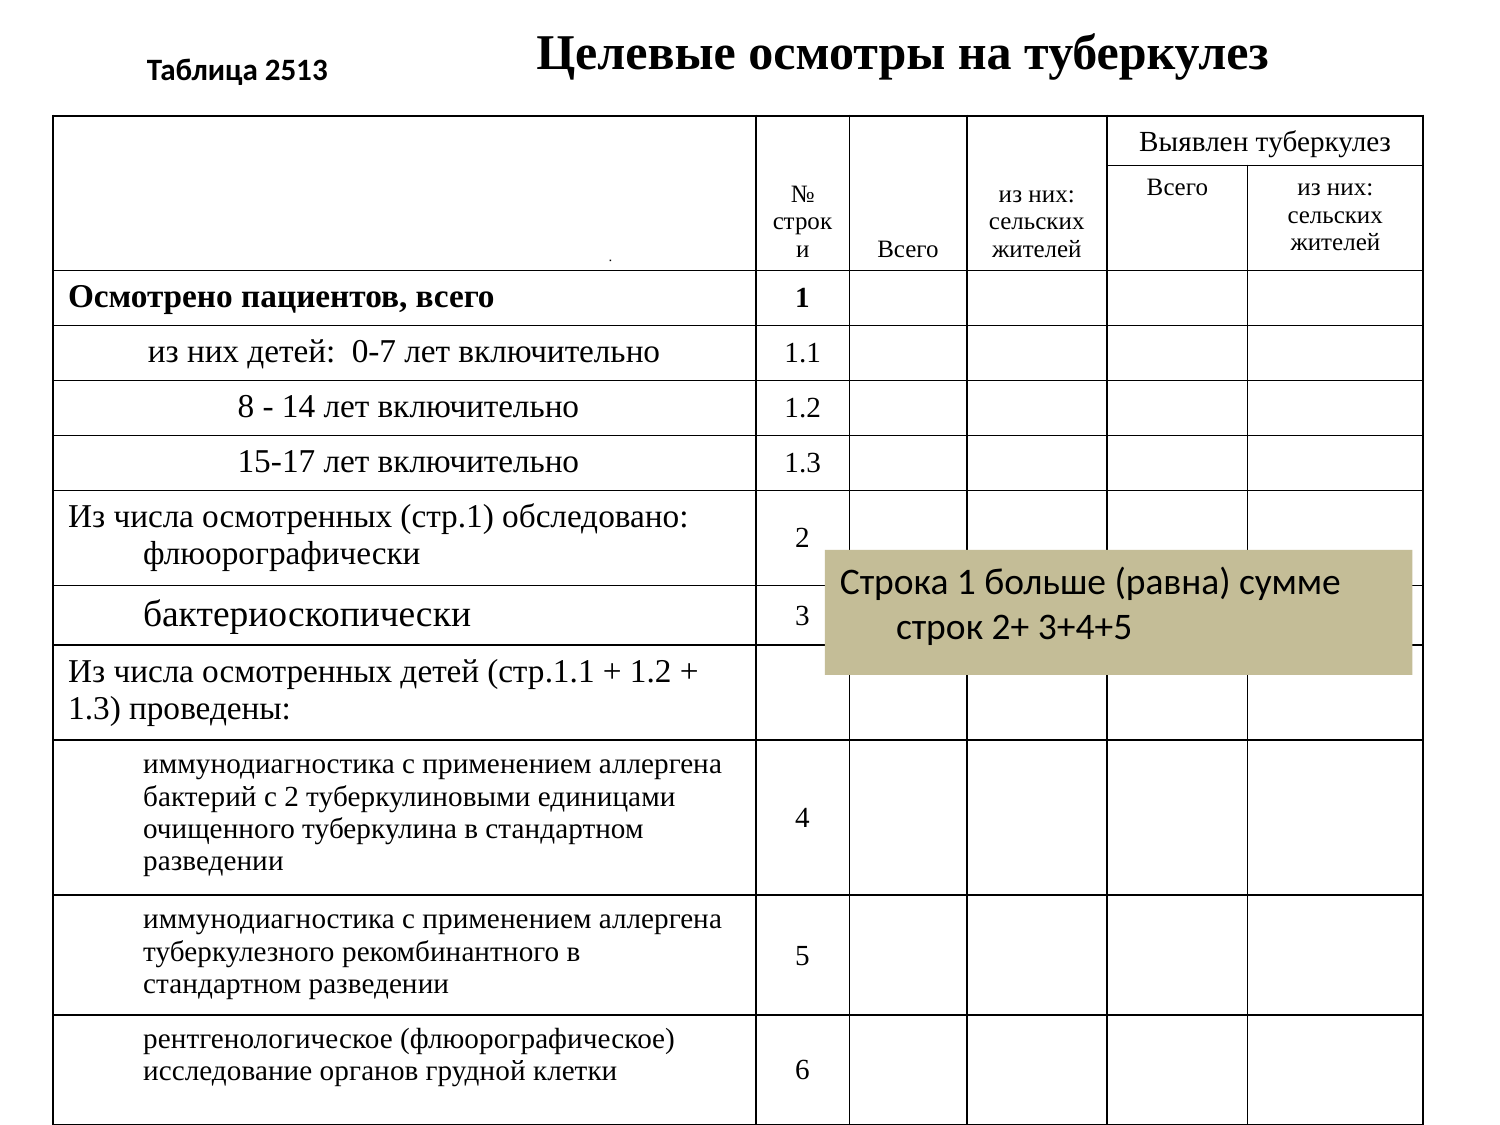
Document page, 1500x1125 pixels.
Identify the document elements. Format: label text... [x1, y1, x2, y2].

table_cell [850, 381, 966, 435]
table_cell [1248, 896, 1422, 1014]
table_cell [968, 491, 1106, 549]
table_cell [1248, 646, 1422, 739]
table_cell [1248, 741, 1422, 894]
text_box Целевые осмотры на туберкулез [490, 0, 1328, 100]
table_cell Осмотрено пациентов, всего [54, 271, 755, 325]
table_cell [968, 675, 1106, 739]
table_cell 1 [757, 271, 849, 325]
table_header Выявлен туберкулез [1108, 117, 1422, 165]
table_cell [1248, 491, 1422, 585]
table_header из них: сельских жителей [968, 117, 1106, 270]
table_cell [1108, 675, 1247, 739]
table_cell [968, 436, 1106, 490]
table_cell [968, 381, 1106, 435]
table_cell иммунодиагностика с применением аллергена туберкулезного рекомбинантного в стандартном разведении [54, 896, 755, 1014]
table_cell иммунодиагностика с применением аллергена бактерий с 2 туберкулиновыми единицами очищенного туберкулина в стандартном разведении [54, 741, 755, 894]
table_cell [1108, 271, 1247, 325]
table_cell [1248, 436, 1422, 490]
table_cell 4 [757, 741, 849, 894]
table_cell [968, 896, 1106, 1014]
table_cell [968, 741, 1106, 894]
table_cell [850, 491, 966, 549]
table_cell 3 [757, 586, 824, 644]
table_header [54, 117, 755, 270]
table_cell бактериоскопически [54, 586, 755, 644]
table_cell [1248, 326, 1422, 380]
table_cell [968, 326, 1106, 380]
table_cell [850, 271, 966, 325]
table_cell [850, 896, 966, 1014]
table_cell 15-17 лет включительно [54, 436, 755, 490]
table_cell [1108, 326, 1247, 380]
table_cell [850, 436, 966, 490]
title Таблица 2513 [29, 31, 455, 96]
table_cell 1.2 [757, 381, 849, 435]
table_cell [1108, 491, 1247, 549]
table_cell [850, 326, 966, 380]
table_cell [1108, 436, 1247, 490]
table_cell [968, 271, 1106, 325]
table_cell [1108, 381, 1247, 435]
table_cell [968, 1016, 1106, 1124]
table_cell 6 [757, 1016, 849, 1124]
table_cell [850, 741, 966, 894]
table_cell из них: сельских жителей [1248, 166, 1422, 270]
table_cell Из числа осмотренных (стр.1) обследовано: флюорографически [54, 491, 755, 585]
table_cell [1413, 586, 1422, 644]
table_cell [1108, 741, 1247, 894]
table_cell Всего [1108, 166, 1247, 270]
table_cell 1.3 [757, 436, 849, 490]
table_cell Из числа осмотренных детей (стр.1.1 + 1.2 + 1.3) проведены: [54, 646, 755, 739]
text_box Строка 1 больше (равна) сумме строк 2+ 3+4+5 [824, 549, 1413, 675]
table_cell [850, 1016, 966, 1124]
table_cell из них детей: 0-7 лет включительно [54, 326, 755, 380]
table_header № строки [757, 117, 849, 270]
table_cell [1248, 381, 1422, 435]
table_cell [1248, 271, 1422, 325]
table_cell 8 - 14 лет включительно [54, 381, 755, 435]
table_header Всего [850, 117, 966, 270]
table_cell 5 [757, 896, 849, 1014]
table_cell [1108, 1016, 1247, 1124]
table_cell рентгенологическое (флюорографическое) исследование органов грудной клетки [54, 1016, 755, 1124]
table_cell 1.1 [757, 326, 849, 380]
table_cell [850, 675, 966, 739]
table_cell [1108, 896, 1247, 1014]
table_cell [1248, 1016, 1422, 1124]
table_cell [757, 646, 849, 739]
table_cell 2 [757, 491, 849, 585]
